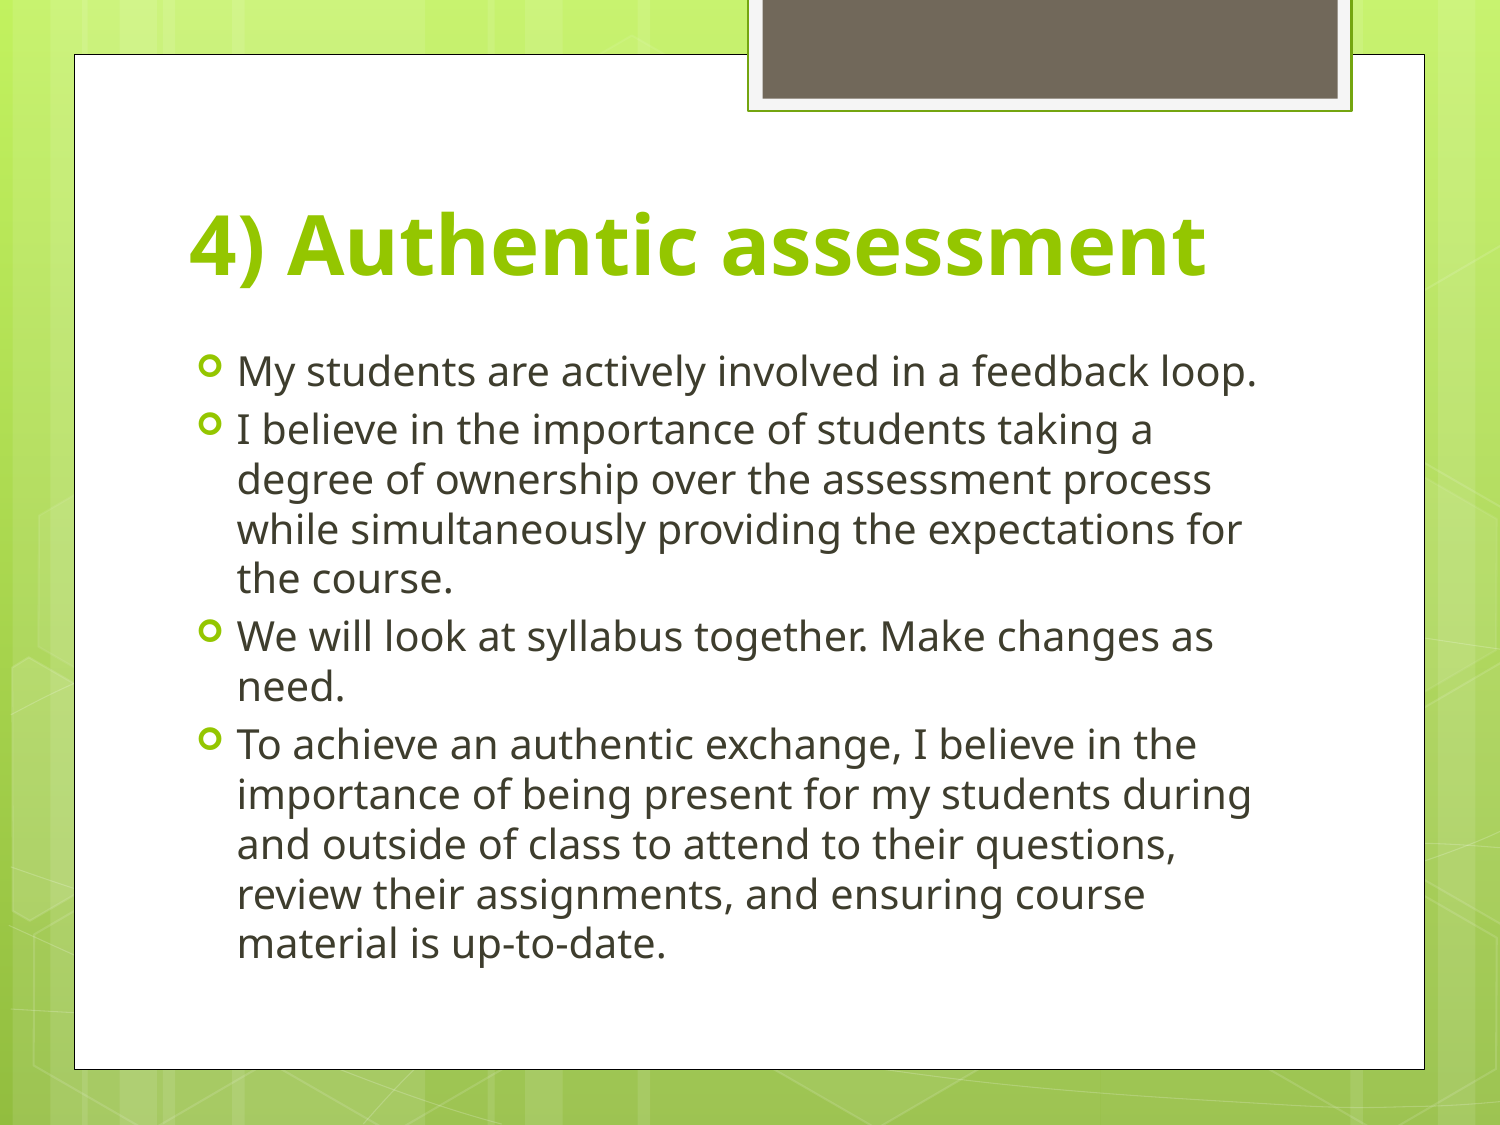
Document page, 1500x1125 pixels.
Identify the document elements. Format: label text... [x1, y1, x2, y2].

list My students are actively involved in a feedback loop. I believe in the importance of students taking a degree of ownership over the assessment process while simultaneously providing the expectations for the course. We will look at syllabus together. Make changes as need. To achieve an authentic exchange, I believe in the importance of being present for my students during and outside of class to attend to their questions, review their assignments, and ensuring course material is up-to-date. [171, 337, 1283, 988]
title 4) Authentic assessment [174, 112, 1328, 300]
